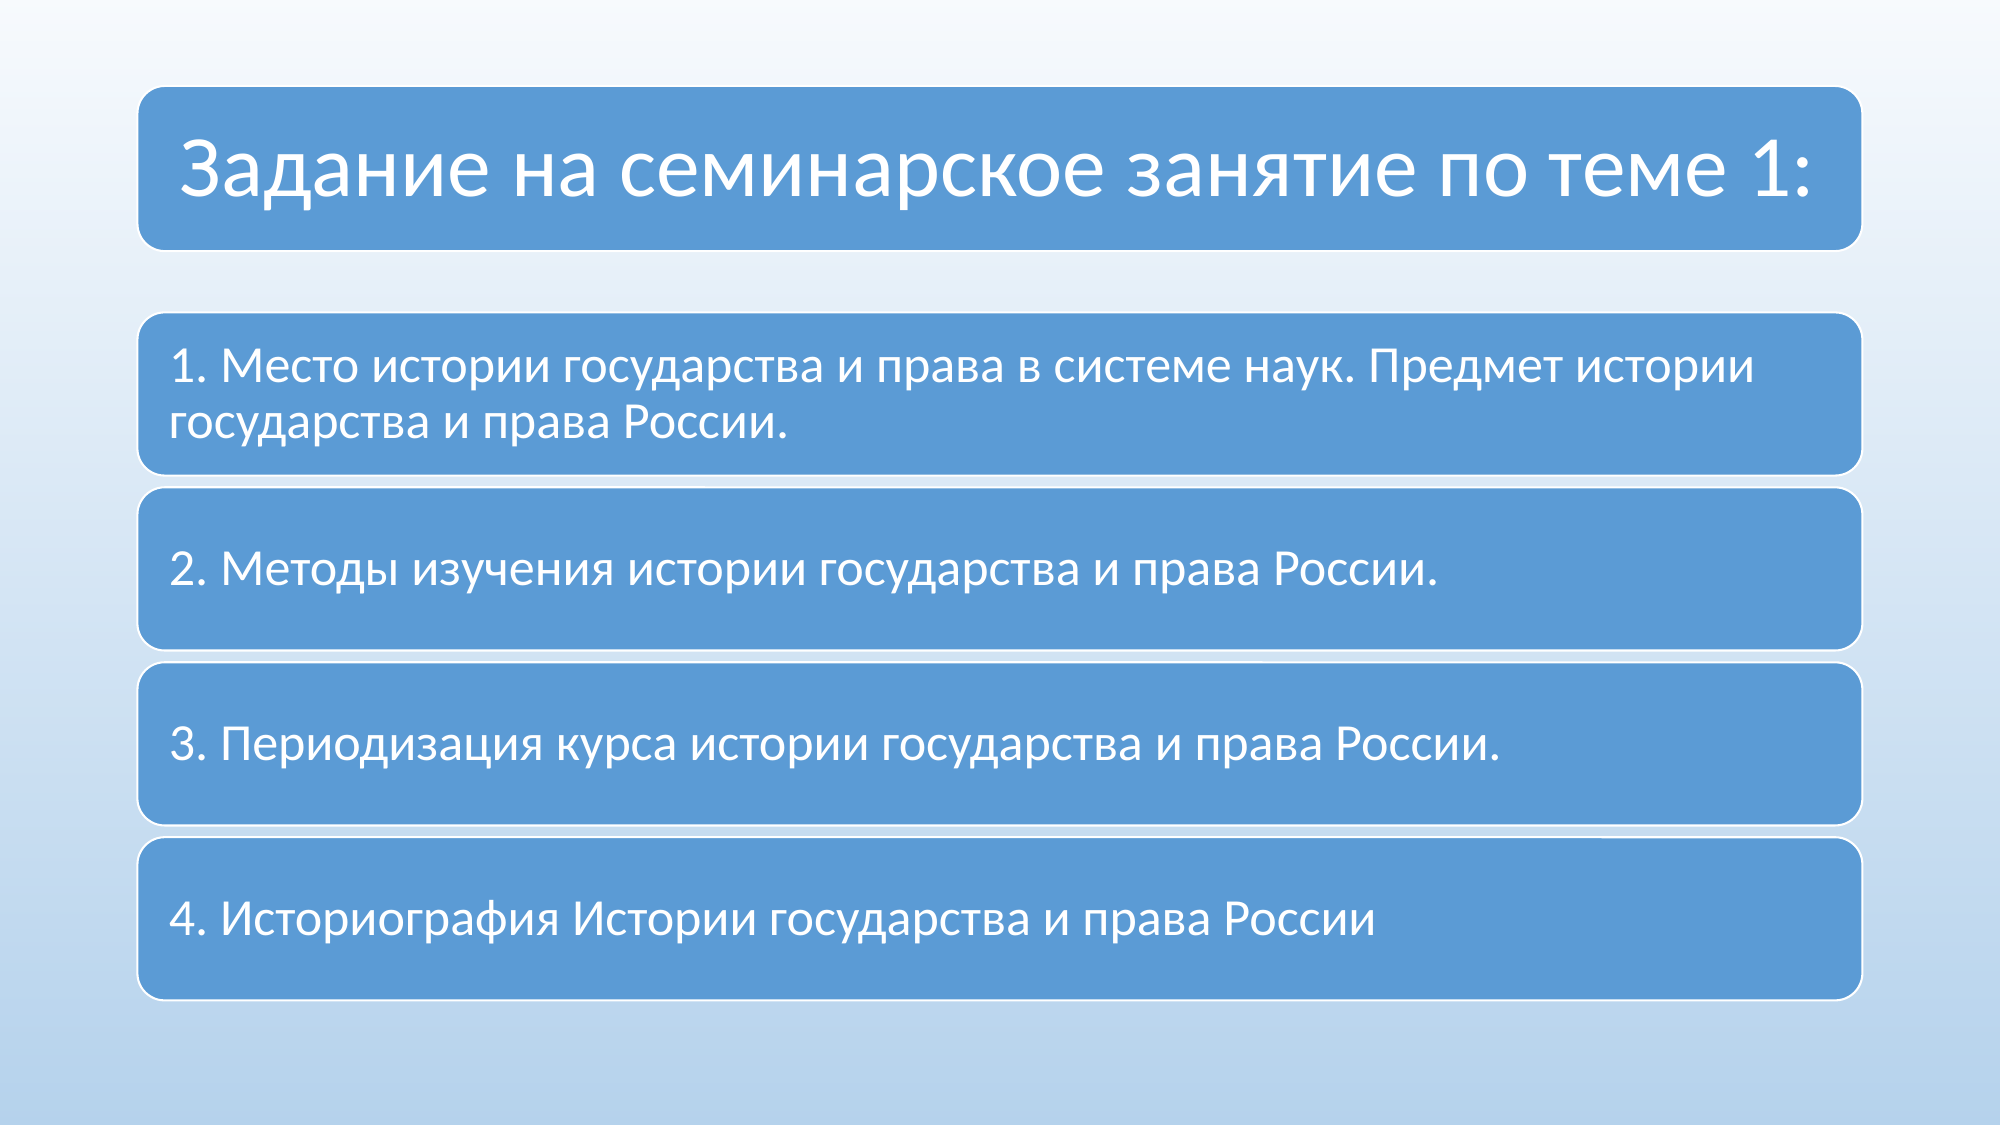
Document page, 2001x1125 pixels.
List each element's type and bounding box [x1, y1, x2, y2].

list [137, 299, 1863, 1014]
text_box [137, 59, 1863, 278]
